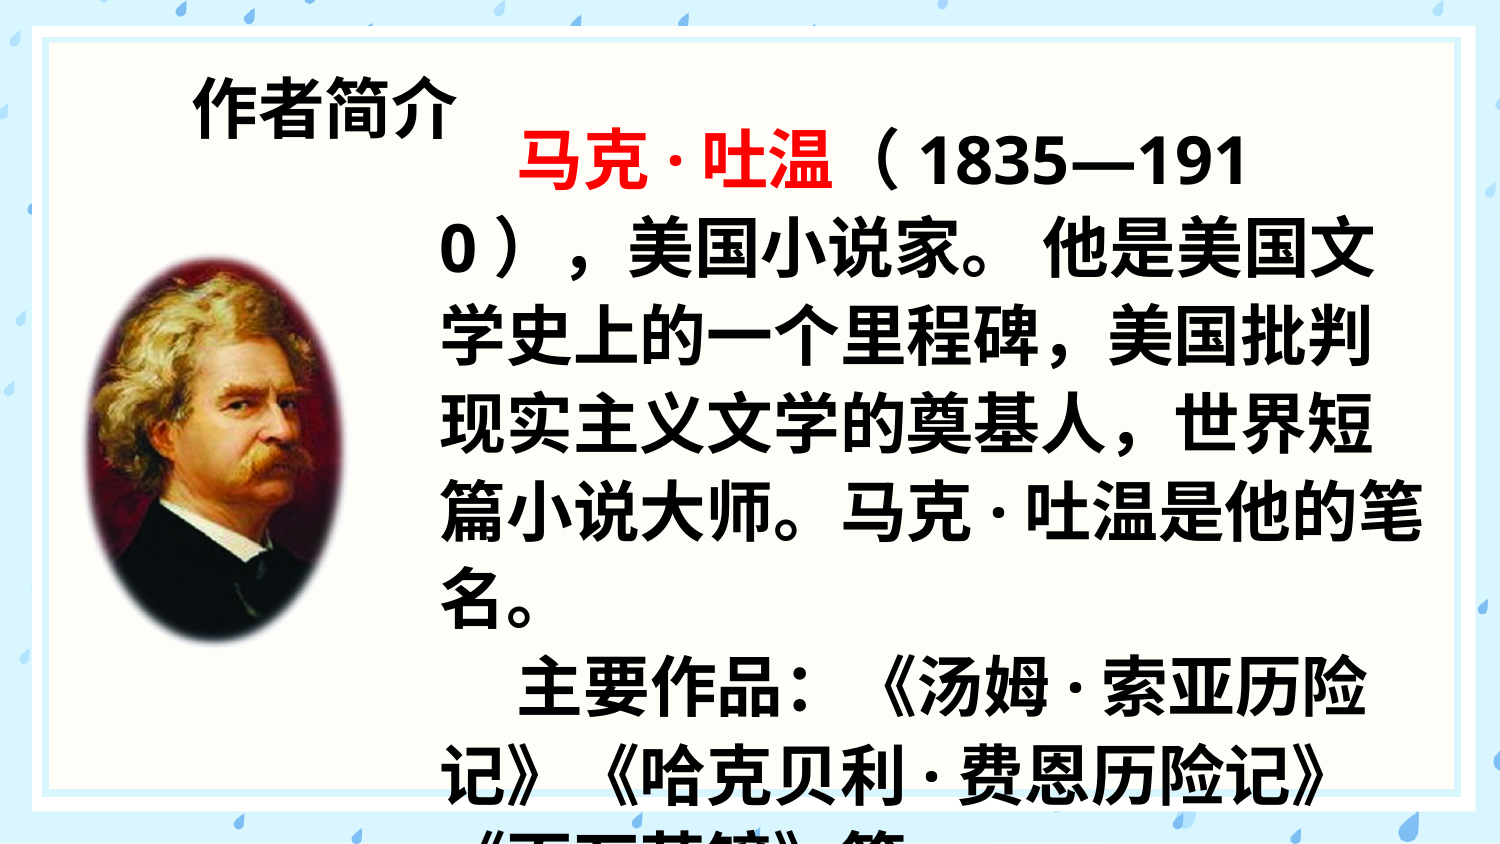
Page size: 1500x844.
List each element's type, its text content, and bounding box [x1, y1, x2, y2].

text_box 马克·吐温（1835—1910），美国小说家。 他是美国文学史上的一个里程碑，美国批判现实主义文学的奠基人，世界短篇小说大师。马克·吐温是他的笔名。 主要作品：《汤姆·索亚历险记》《哈克贝利·费恩历险记》《百万英镑》等。 [425, 102, 1446, 844]
picture [0, 0, 1500, 844]
text_box 作者简介 [162, 59, 488, 154]
